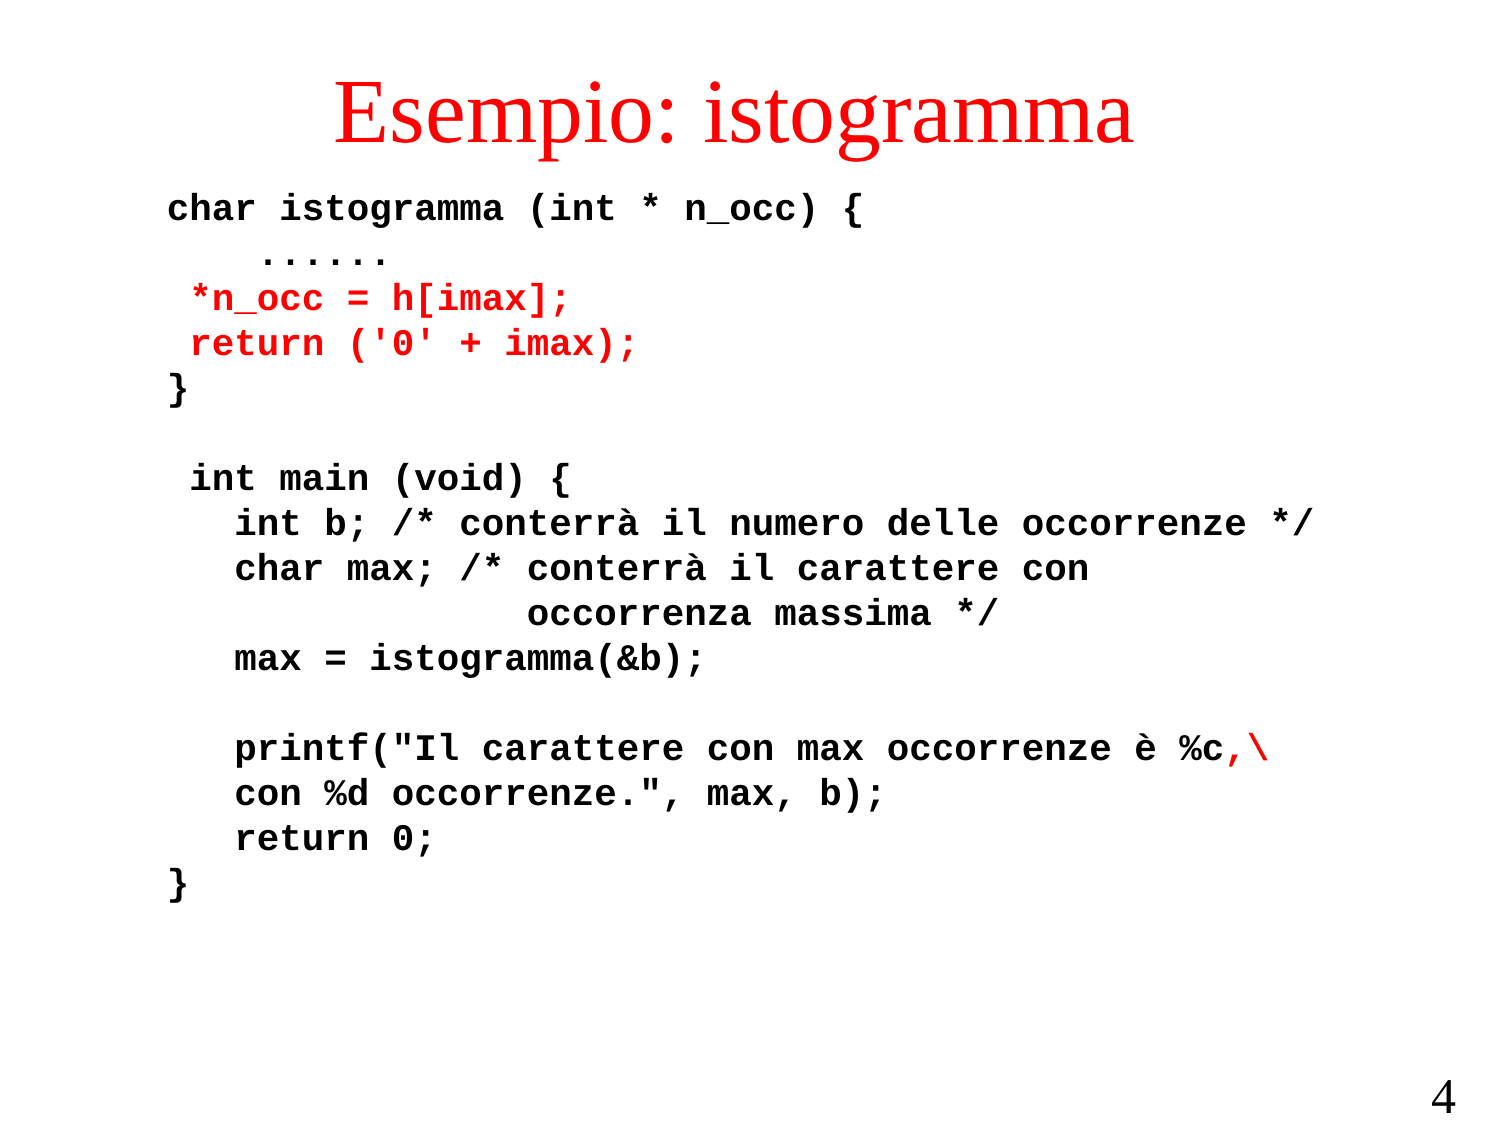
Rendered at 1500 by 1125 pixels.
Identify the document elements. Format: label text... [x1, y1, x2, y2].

text_box char istogramma (int * n_occ) { ...... *n_occ = h[imax]; return ('0' + imax); } int main (void) { int b; /* conterrà il numero delle occorrenze */ char max; /* conterrà il carattere con occorrenza massima */ max = istogramma(&b); printf("Il carattere con max occorrenze è %c,\ con %d occorrenze.", max, b); return 0; } [2, 125, 1472, 956]
title Esempio: istogramma [0, 0, 1471, 213]
slide_number 44 [1416, 1056, 1486, 1123]
